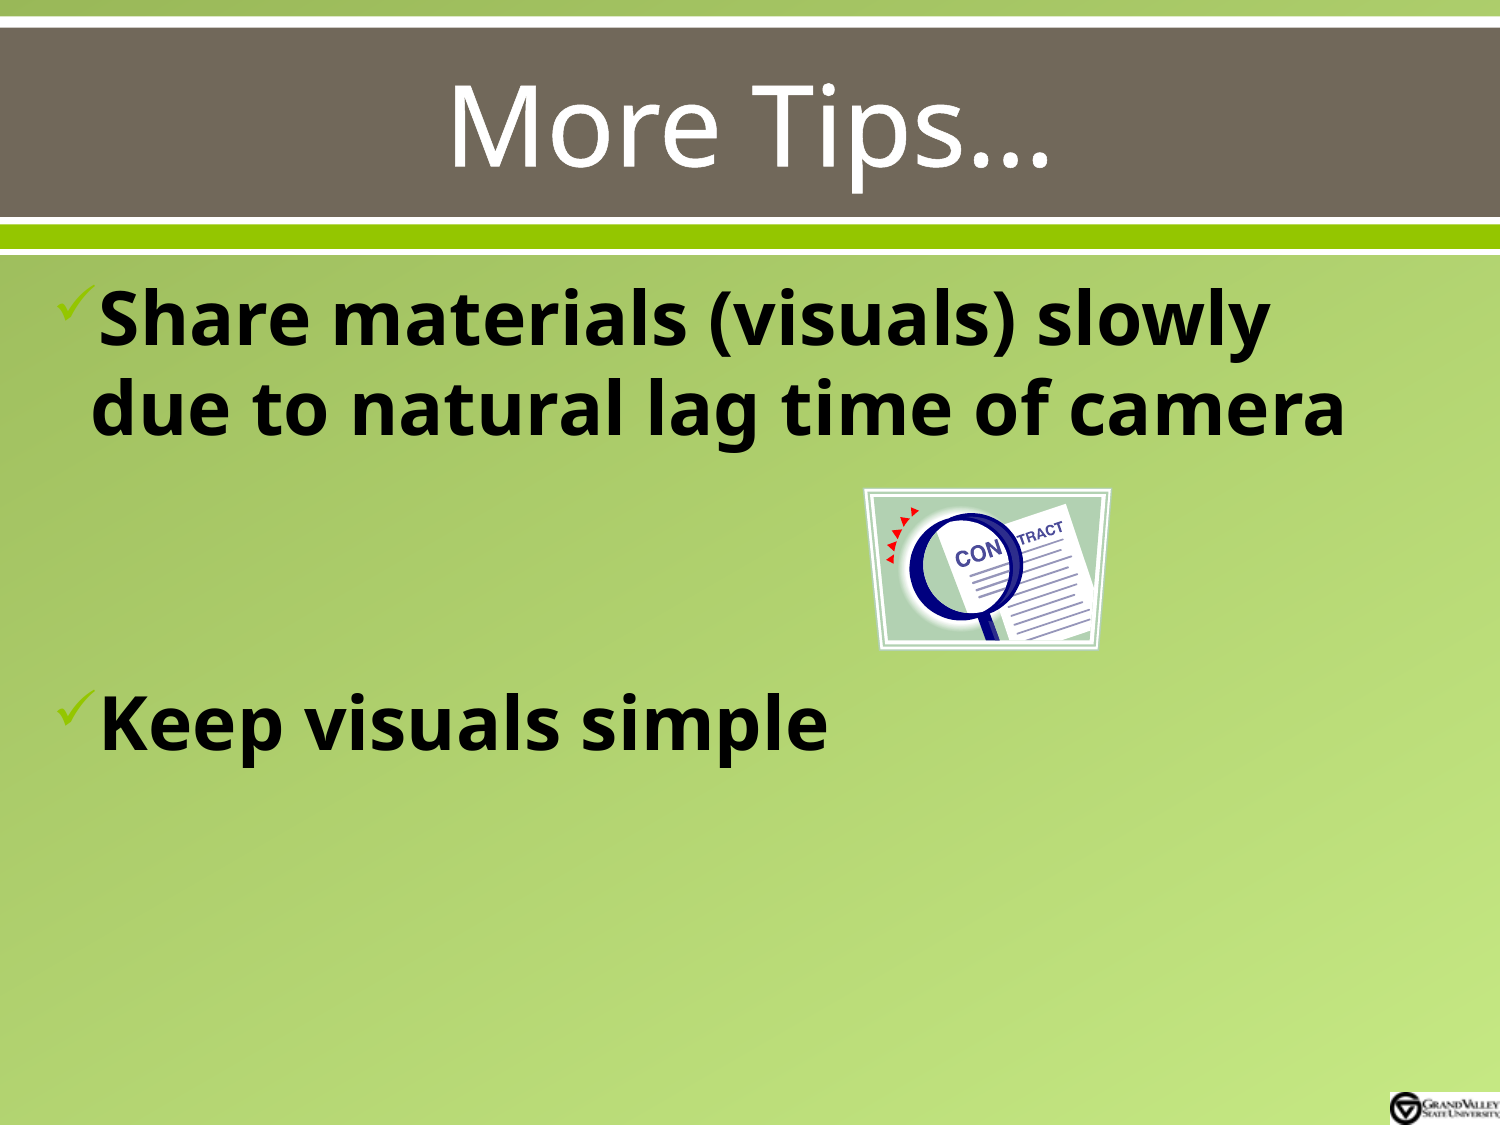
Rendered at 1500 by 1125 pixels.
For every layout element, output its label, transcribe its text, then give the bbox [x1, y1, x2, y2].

picture [862, 487, 1113, 652]
title More Tips… [75, 29, 1425, 213]
list Share materials (visuals) slowly due to natural lag time of camera Keep visuals simple [37, 262, 1426, 1076]
picture [1390, 1091, 1500, 1125]
